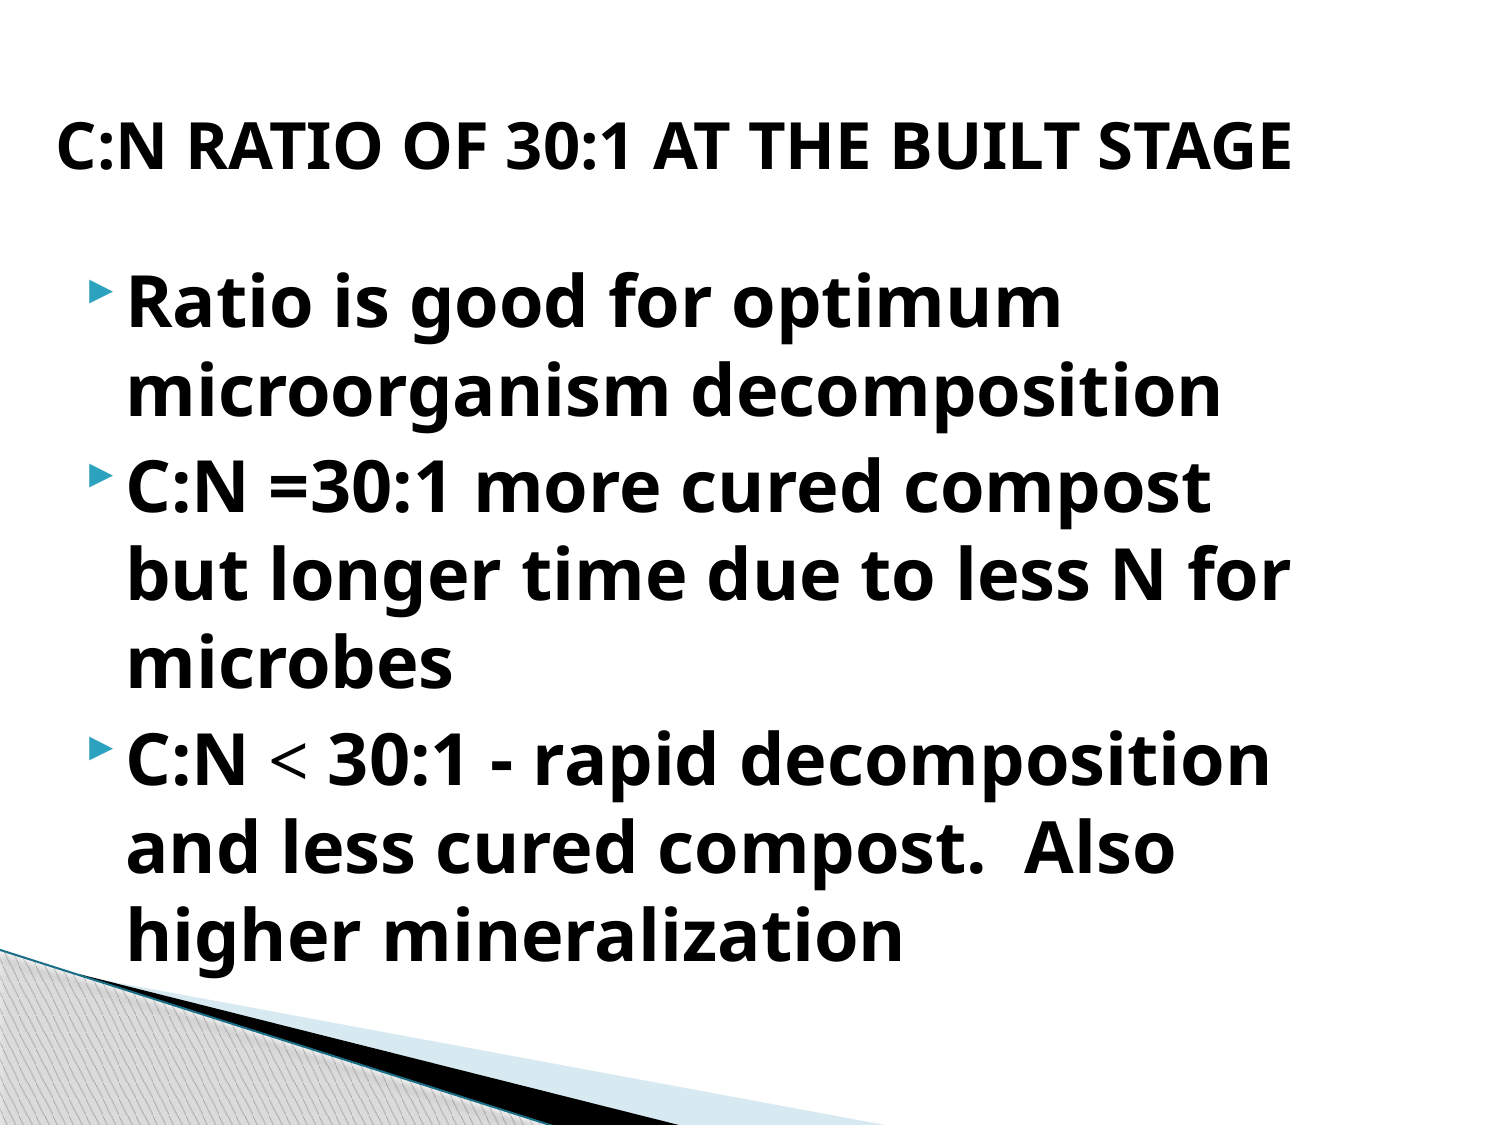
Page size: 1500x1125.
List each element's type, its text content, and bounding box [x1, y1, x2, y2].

list Ratio is good for optimum microorganism decomposition C:N =30:1 more cured compost but longer time due to less N for microbes C:N ˂ 30:1 - rapid decomposition and less cured compost. Also higher mineralization [53, 249, 1329, 1000]
title C:N RATIO OF 30:1 AT THE BUILT STAGE [41, 50, 1317, 238]
